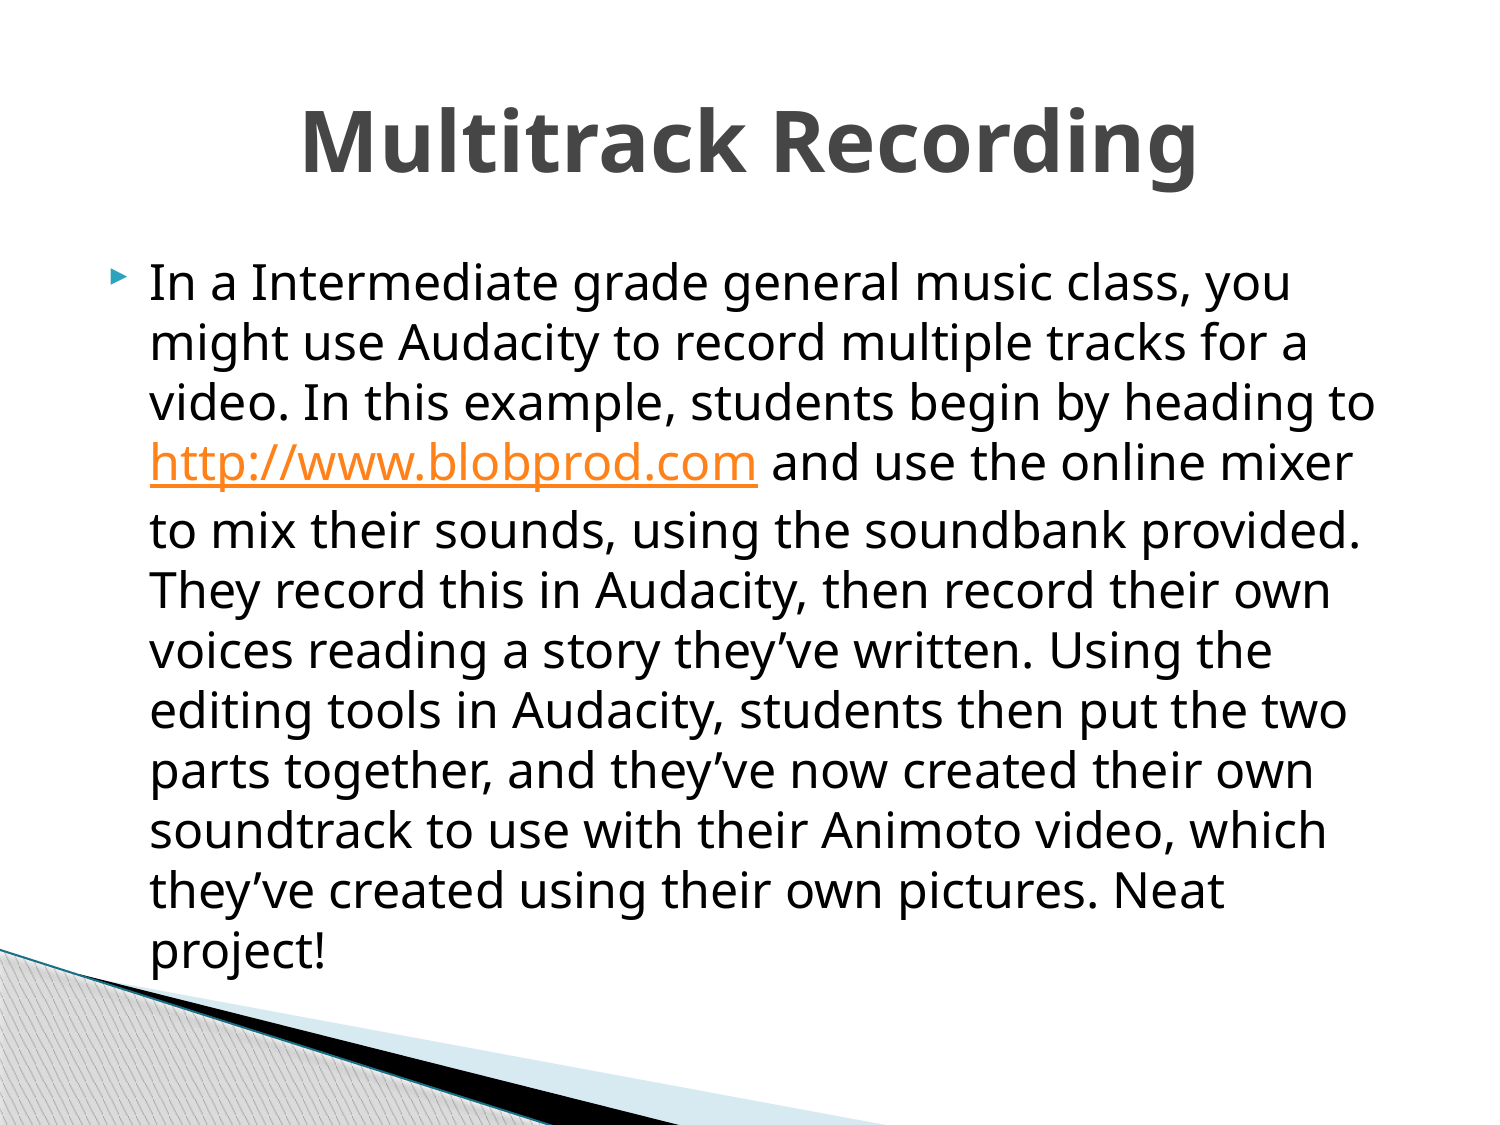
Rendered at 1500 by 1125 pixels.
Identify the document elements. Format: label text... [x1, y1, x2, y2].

list In a Intermediate grade general music class, you might use Audacity to record multiple tracks for a video. In this example, students begin by heading to http://www.blobprod.com and use the online mixer to mix their sounds, using the soundbank provided. They record this in Audacity, then record their own voices reading a story they’ve written. Using the editing tools in Audacity, students then put the two parts together, and they’ve now created their own soundtrack to use with their Animoto video, which they’ve created using their own pictures. Neat project! [74, 242, 1426, 986]
title Multitrack Recording [75, 45, 1425, 233]
